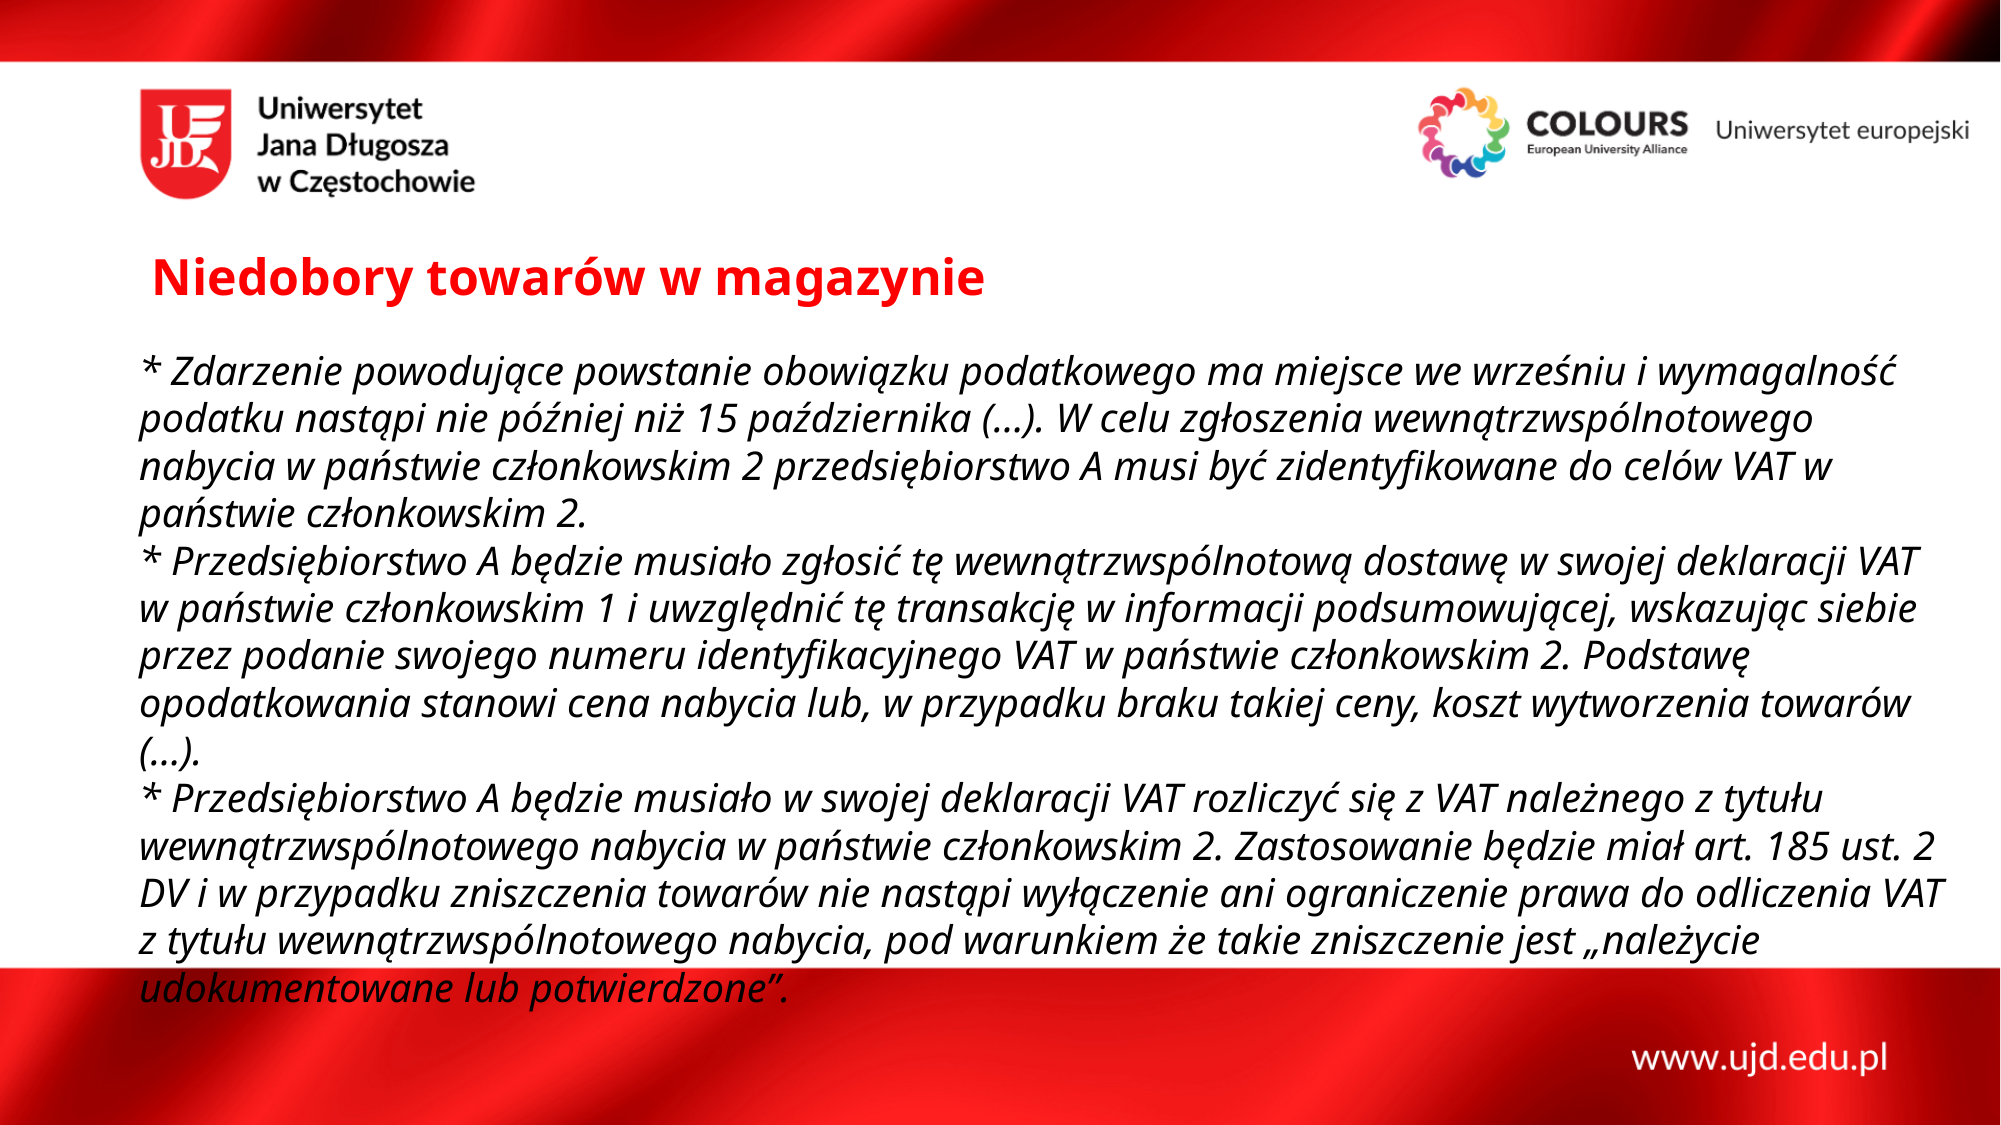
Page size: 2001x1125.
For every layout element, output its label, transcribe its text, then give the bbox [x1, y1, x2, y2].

text_box * Zdarzenie powodujące powstanie obowiązku podatkowego ma miejsce we wrześniu i wymagalność podatku nastąpi nie później niż 15 października (…). W celu zgłoszenia wewnątrzwspólnotowego nabycia w państwie członkowskim 2 przedsiębiorstwo A musi być zidentyfikowane do celów VAT w państwie członkowskim 2. * Przedsiębiorstwo A będzie musiało zgłosić tę wewnątrzwspólnotową dostawę w swojej deklaracji VAT w państwie członkowskim 1 i uwzględnić tę transakcję w informacji podsumowującej, wskazując siebie przez podanie swojego numeru identyfikacyjnego VAT w państwie członkowskim 2. Podstawę opodatkowania stanowi cena nabycia lub, w przypadku braku takiej ceny, koszt wytworzenia towarów (…). * Przedsiębiorstwo A będzie musiało w swojej deklaracji VAT rozliczyć się z VAT należnego z tytułu wewnątrzwspólnotowego nabycia w państwie członkowskim 2. Zastosowanie będzie miał art. 185 ust. 2 DV i w przypadku zniszczenia towarów nie nastąpi wyłączenie ani ograniczenie prawa do odliczenia VAT z tytułu wewnątrzwspólnotowego nabycia, pod warunkiem że takie zniszczenie jest „należycie udokumentowane lub potwierdzone”. [124, 338, 1966, 1018]
text_box Niedobory towarów w magazynie [137, 238, 1819, 314]
picture [0, 0, 2001, 1125]
